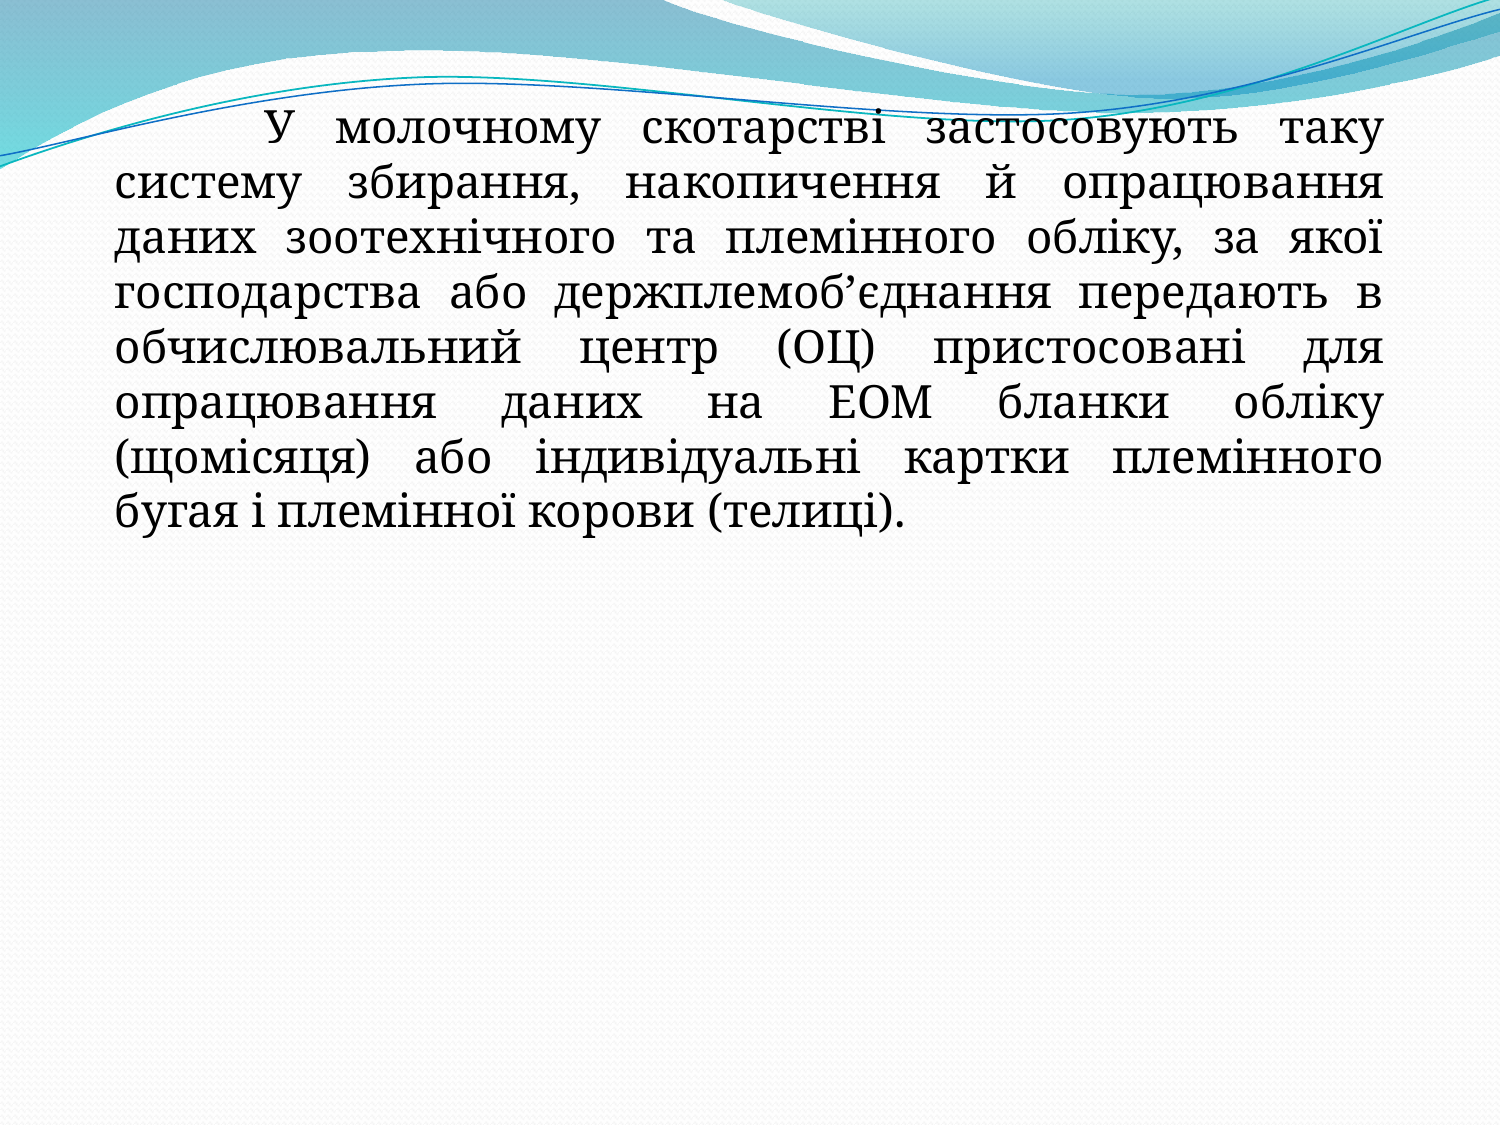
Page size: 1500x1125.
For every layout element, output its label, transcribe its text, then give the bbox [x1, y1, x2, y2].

text_box У молочному скотарстві застосовують таку систему збирання, на­копичення й опрацювання даних зоотехнічного та племінного обліку, за якої господарства або держплемоб’єднання передають в обчислювальний центр (ОЦ) пристосовані для опрацювання даних на ЕОМ бланки обліку (щомісяця) або індивідуальні картки племінного бугая і племінної корови (телиці). [100, 89, 1400, 545]
